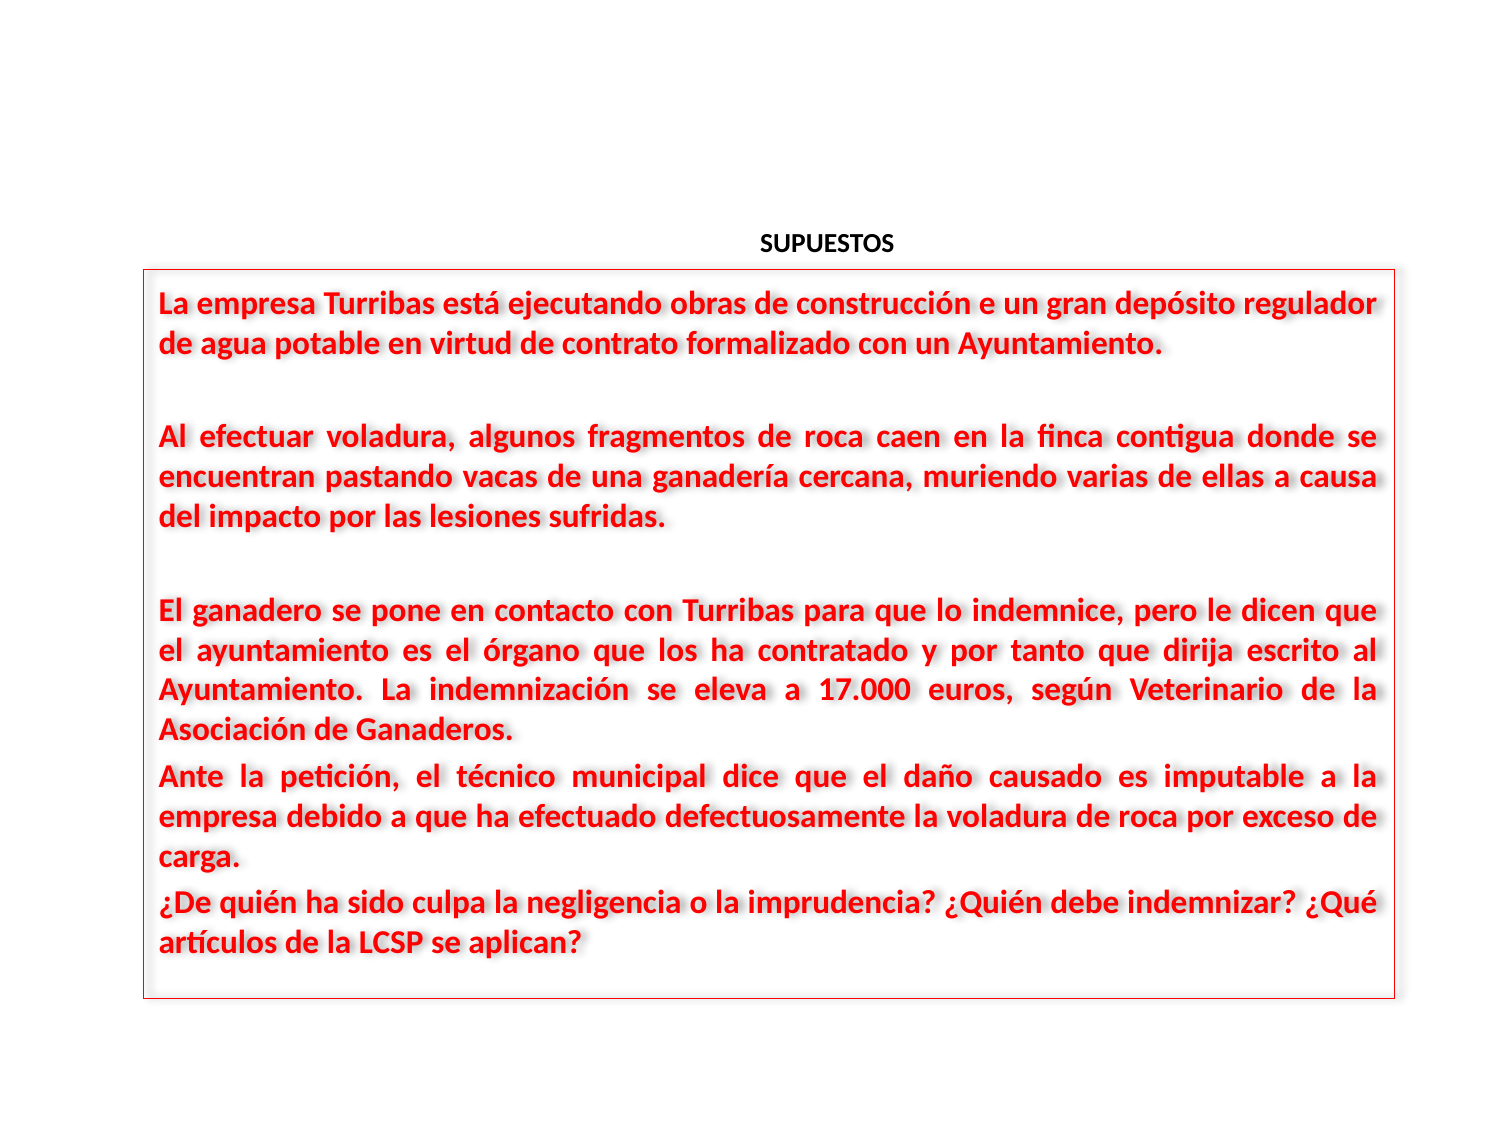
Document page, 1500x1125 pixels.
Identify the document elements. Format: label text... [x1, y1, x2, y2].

list La empresa Turribas está ejecutando obras de construcción e un gran depósito regulador de agua potable en virtud de contrato formalizado con un Ayuntamiento. Al efectuar voladura, algunos fragmentos de roca caen en la finca contigua donde se encuentran pastando vacas de una ganadería cercana, muriendo varias de ellas a causa del impacto por las lesiones sufridas. El ganadero se pone en contacto con Turribas para que lo indemnice, pero le dicen que el ayuntamiento es el órgano que los ha contratado y por tanto que dirija escrito al Ayuntamiento. La indemnización se eleva a 17.000 euros, según Veterinario de la Asociación de Ganaderos. Ante la petición, el técnico municipal dice que el daño causado es imputable a la empresa debido a que ha efectuado defectuosamente la voladura de roca por exceso de carga. ¿De quién ha sido culpa la negligencia o la imprudencia? ¿Quién debe indemnizar? ¿Qué artículos de la LCSP se aplican? [143, 269, 1395, 999]
title SUPUESTOS [238, 217, 1416, 300]
